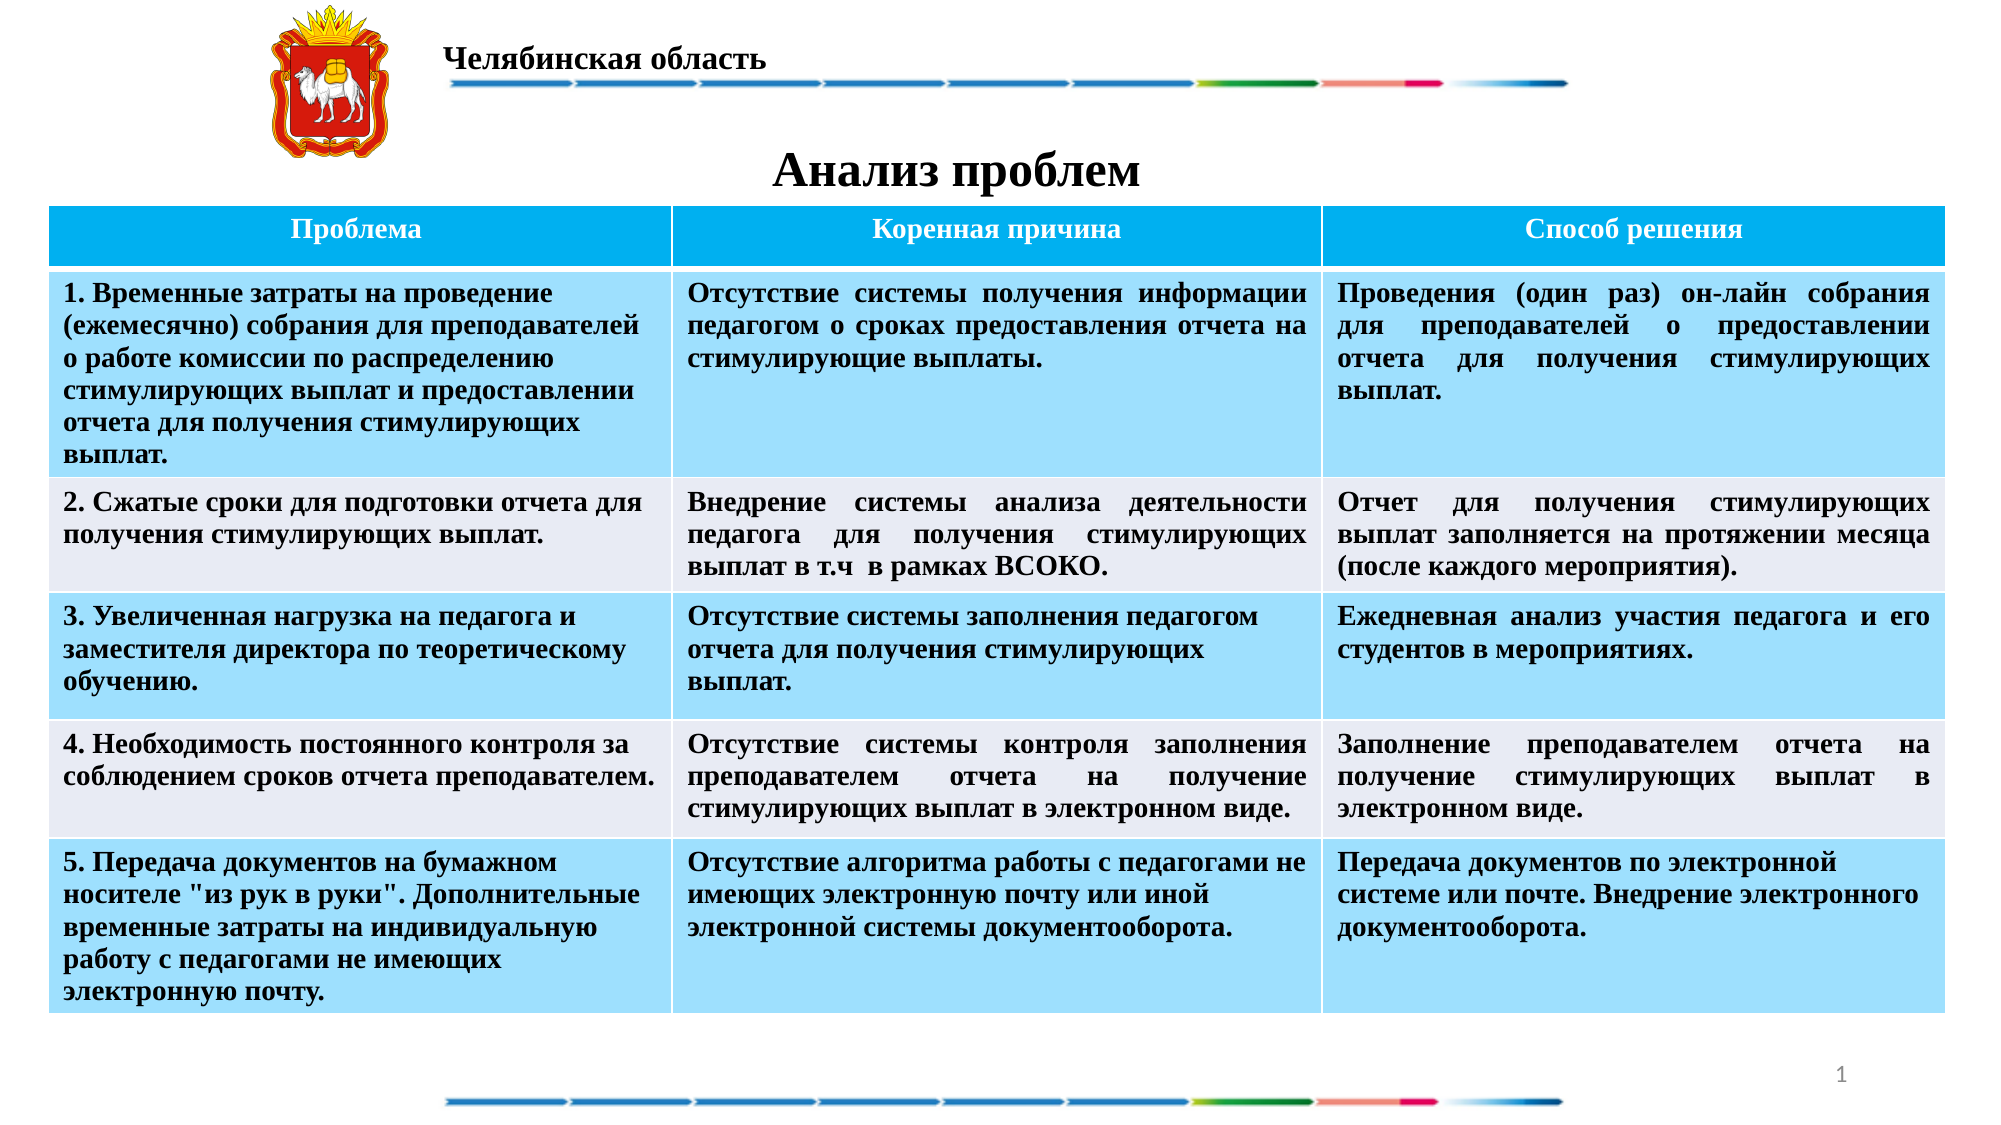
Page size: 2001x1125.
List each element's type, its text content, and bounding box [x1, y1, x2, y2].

table_cell 1. Временные затраты на проведение (ежемесячно) собрания для преподавателей о работе комиссии по распределению стимулирующих выплат и предоставлении отчета для получения стимулирующих выплат. [49, 272, 671, 477]
table_cell 4. Необходимость постоянного контроля за соблюдением сроков отчета преподавателем. [49, 721, 671, 837]
text_box Анализ проблем [562, 129, 1351, 204]
table_cell Отчет для получения стимулирующих выплат заполняется на протяжении месяца (после каждого мероприятия). [1323, 478, 1945, 591]
table_cell Внедрение системы анализа деятельности педагога для получения стимулирующих выплат в т.ч в рамках ВСОКО. [673, 478, 1321, 591]
table_cell Проведения (один раз) он-лайн собрания для преподавателей о предоставлении отчета для получения стимулирующих выплат. [1323, 272, 1945, 477]
table_cell Отсутствие системы контроля заполнения преподавателем отчета на получение стимулирующих выплат в электронном виде. [673, 721, 1321, 837]
table_header Коренная причина [673, 206, 1321, 266]
title Челябинская область [427, 29, 972, 89]
slide_number 1 [1412, 1042, 1863, 1103]
table_cell Передача документов по электронной системе или почте. Внедрение электронного документооборота. [1323, 839, 1945, 1013]
table_cell Отсутствие системы заполнения педагогом отчета для получения стимулирующих выплат. [673, 593, 1321, 719]
picture [436, 1081, 1578, 1125]
table_cell 2. Сжатые сроки для подготовки отчета для получения стимулирующих выплат. [49, 478, 671, 591]
picture [270, 5, 389, 158]
picture [441, 63, 1583, 110]
table_cell 3. Увеличенная нагрузка на педагога и заместителя директора по теоретическому обучению. [49, 593, 671, 719]
table_cell Отсутствие системы получения информации педагогом о сроках предоставления отчета на стимулирующие выплаты. [673, 272, 1321, 477]
table_cell 5. Передача документов на бумажном носителе "из рук в руки". Дополнительные временные затраты на индивидуальную работу с педагогами не имеющих электронную почту. [49, 839, 671, 1013]
table_cell Ежедневная анализ участия педагога и его студентов в мероприятиях. [1323, 593, 1945, 719]
table_cell Отсутствие алгоритма работы с педагогами не имеющих электронную почту или иной электронной системы документооборота. [673, 839, 1321, 1013]
table_cell Заполнение преподавателем отчета на получение стимулирующих выплат в электронном виде. [1323, 721, 1945, 837]
table_header Проблема [49, 206, 671, 266]
table_header Способ решения [1323, 206, 1945, 266]
